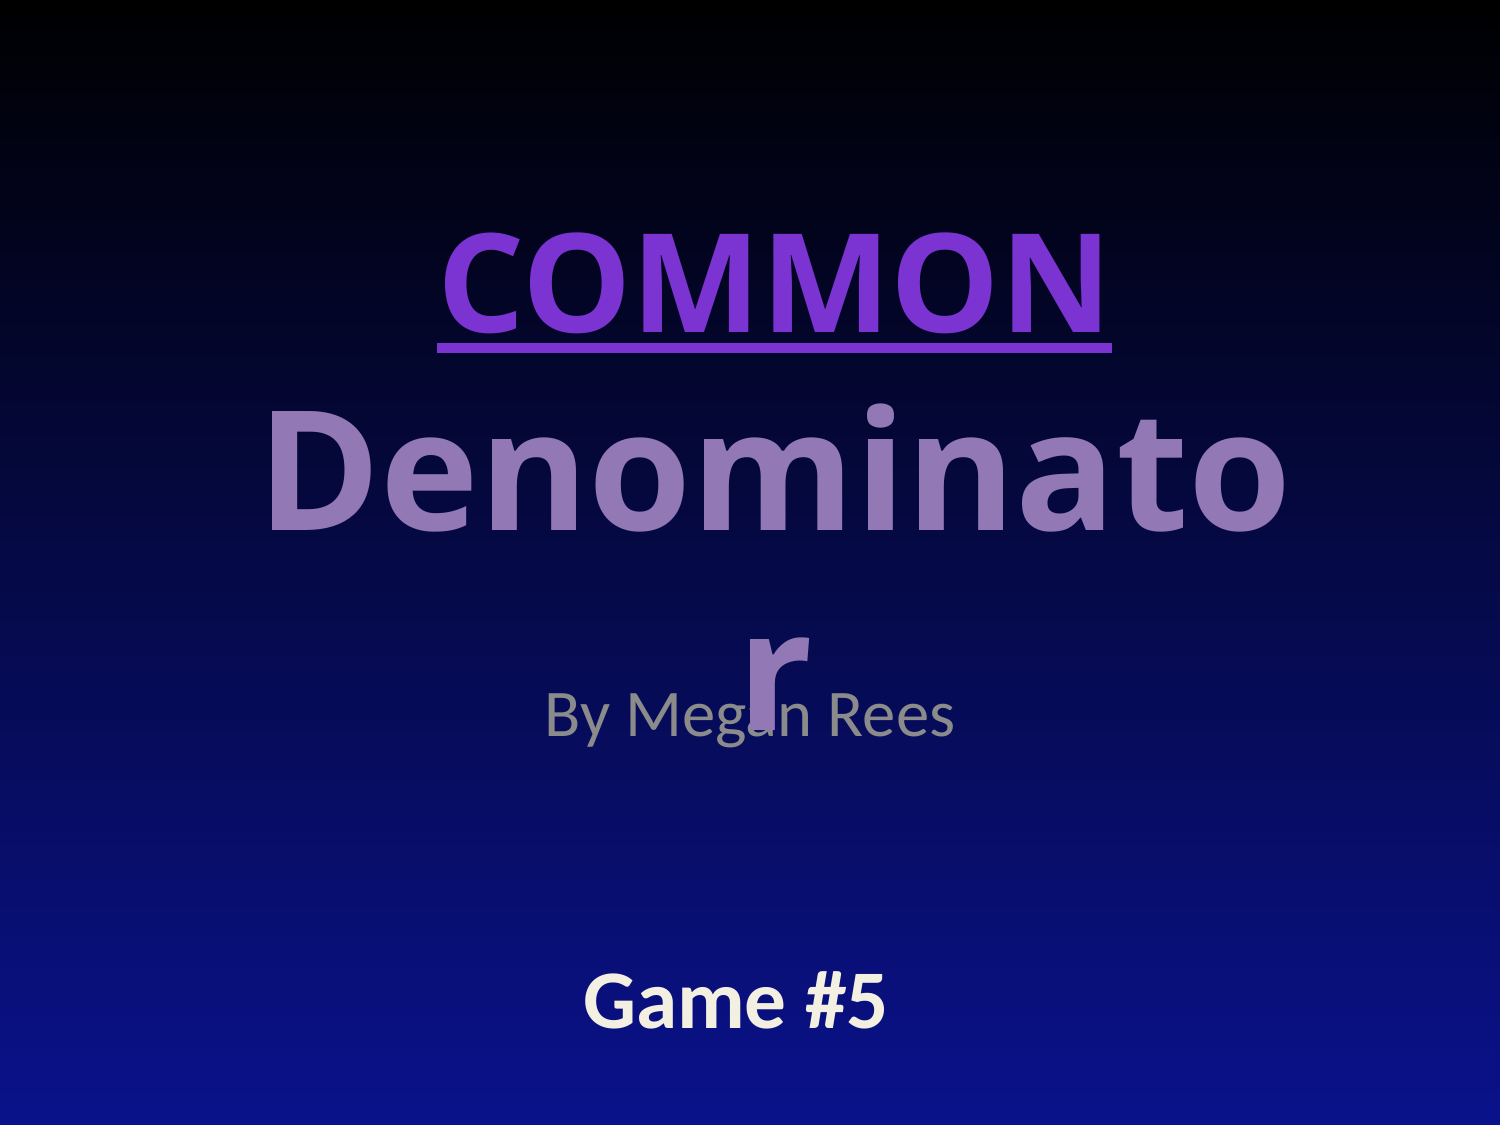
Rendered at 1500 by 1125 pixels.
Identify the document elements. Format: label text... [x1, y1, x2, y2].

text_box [162, 187, 1388, 651]
text_box Game #5 [568, 937, 905, 1053]
subtitle By Megan Rees [225, 662, 1275, 788]
